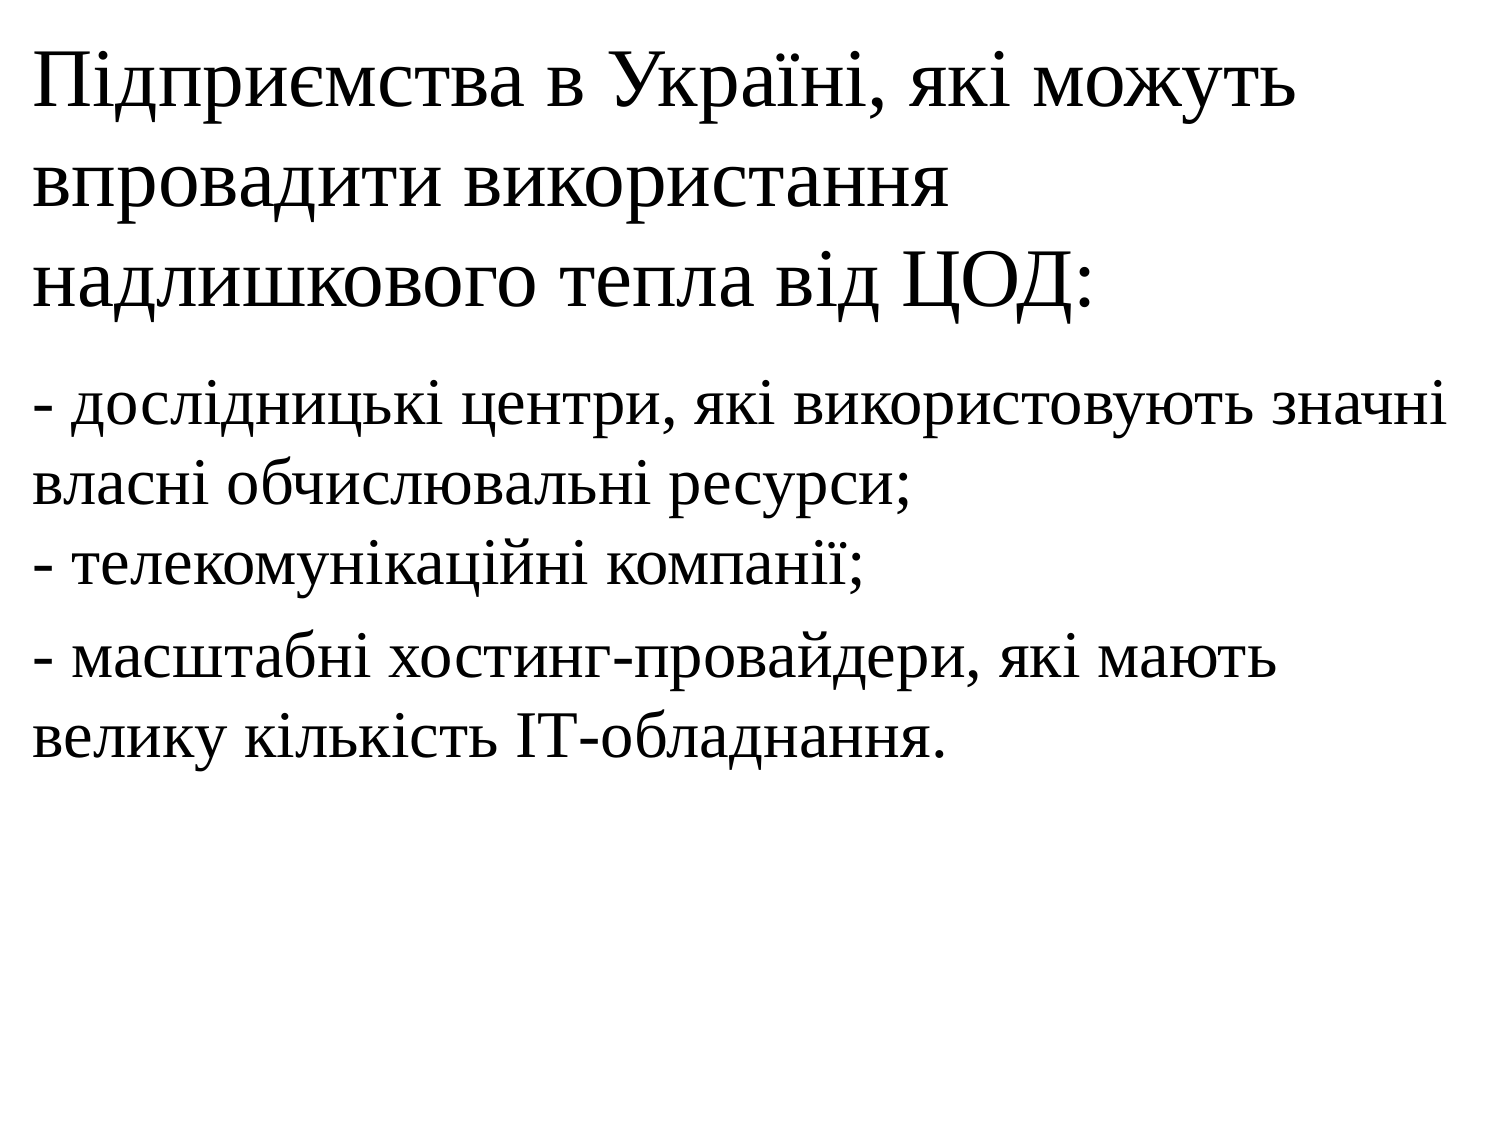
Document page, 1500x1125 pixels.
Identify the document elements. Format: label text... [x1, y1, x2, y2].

title Підприємства в Україні, які можуть впровадити використання надлишкового тепла від ЦОД: [17, 19, 1425, 327]
list - дослідницькі центри, які використовують значні власні обчислювальні ресурси; - телекомунікаційні компанії; - масштабні хостинг-провайдери, які мають велику кількість ІТ-обладнання. [17, 349, 1500, 1125]
